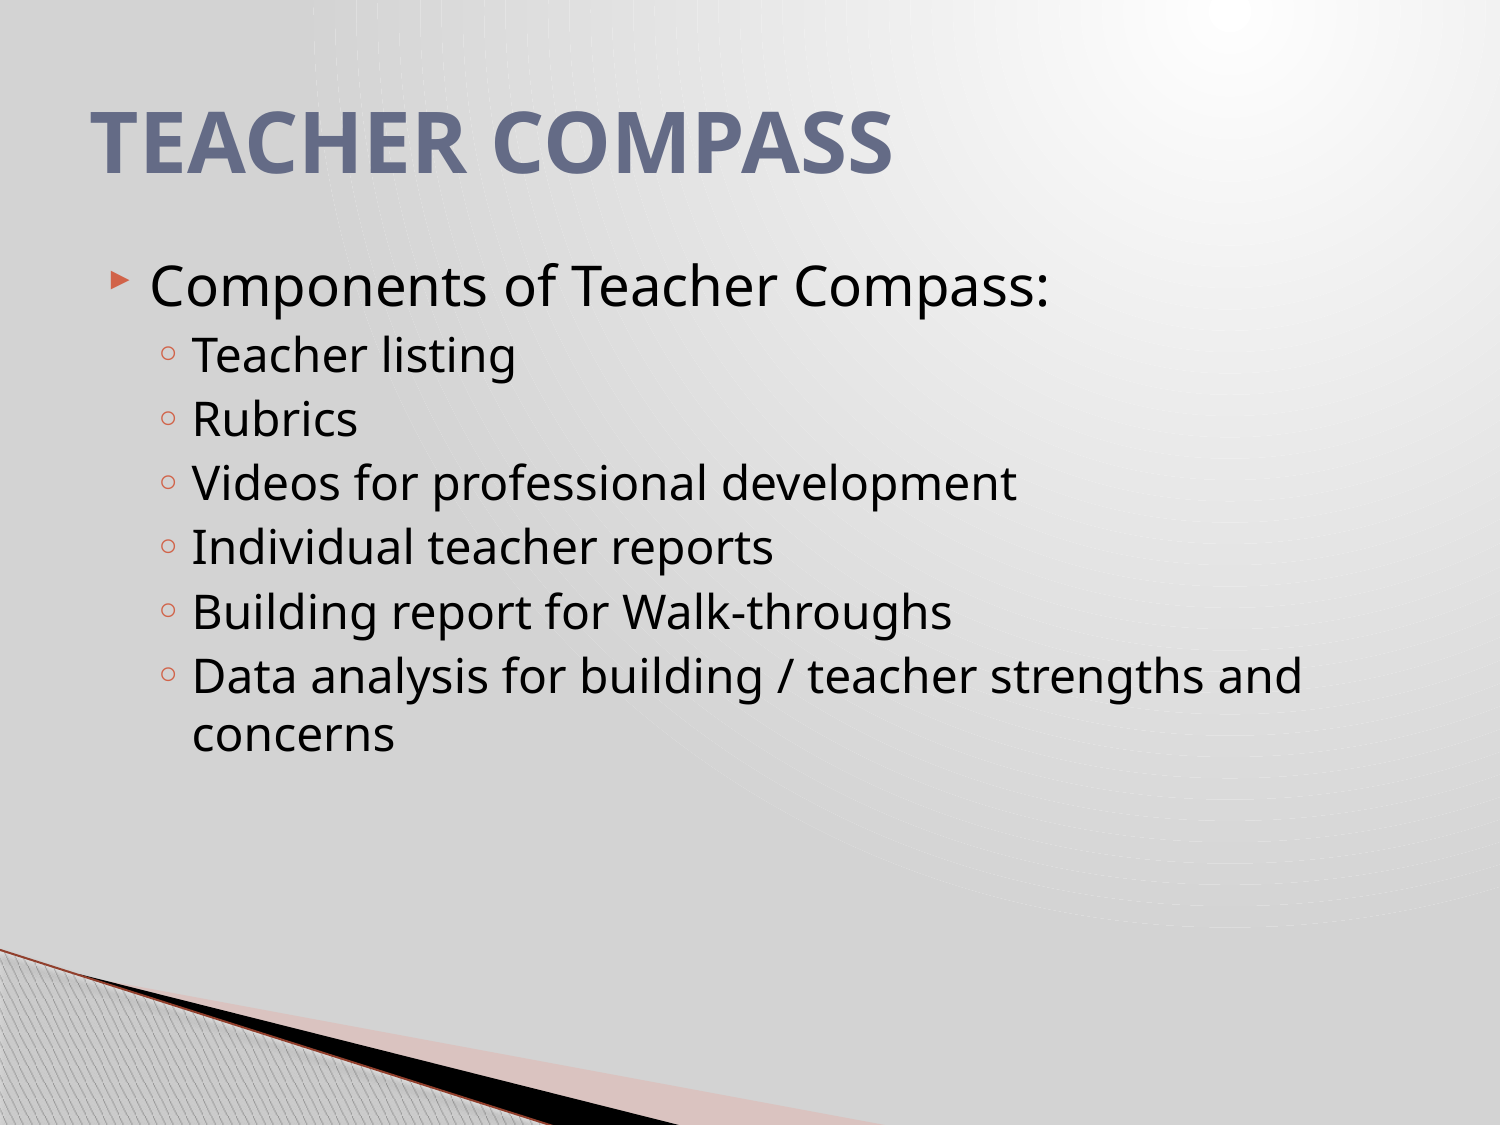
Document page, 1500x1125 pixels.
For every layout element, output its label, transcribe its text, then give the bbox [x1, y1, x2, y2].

title TEACHER COMPASS [75, 45, 1425, 233]
list Components of Teacher Compass: Teacher listing Rubrics Videos for professional development Individual teacher reports Building report for Walk-throughs Data analysis for building / teacher strengths and concerns [75, 243, 1425, 986]
